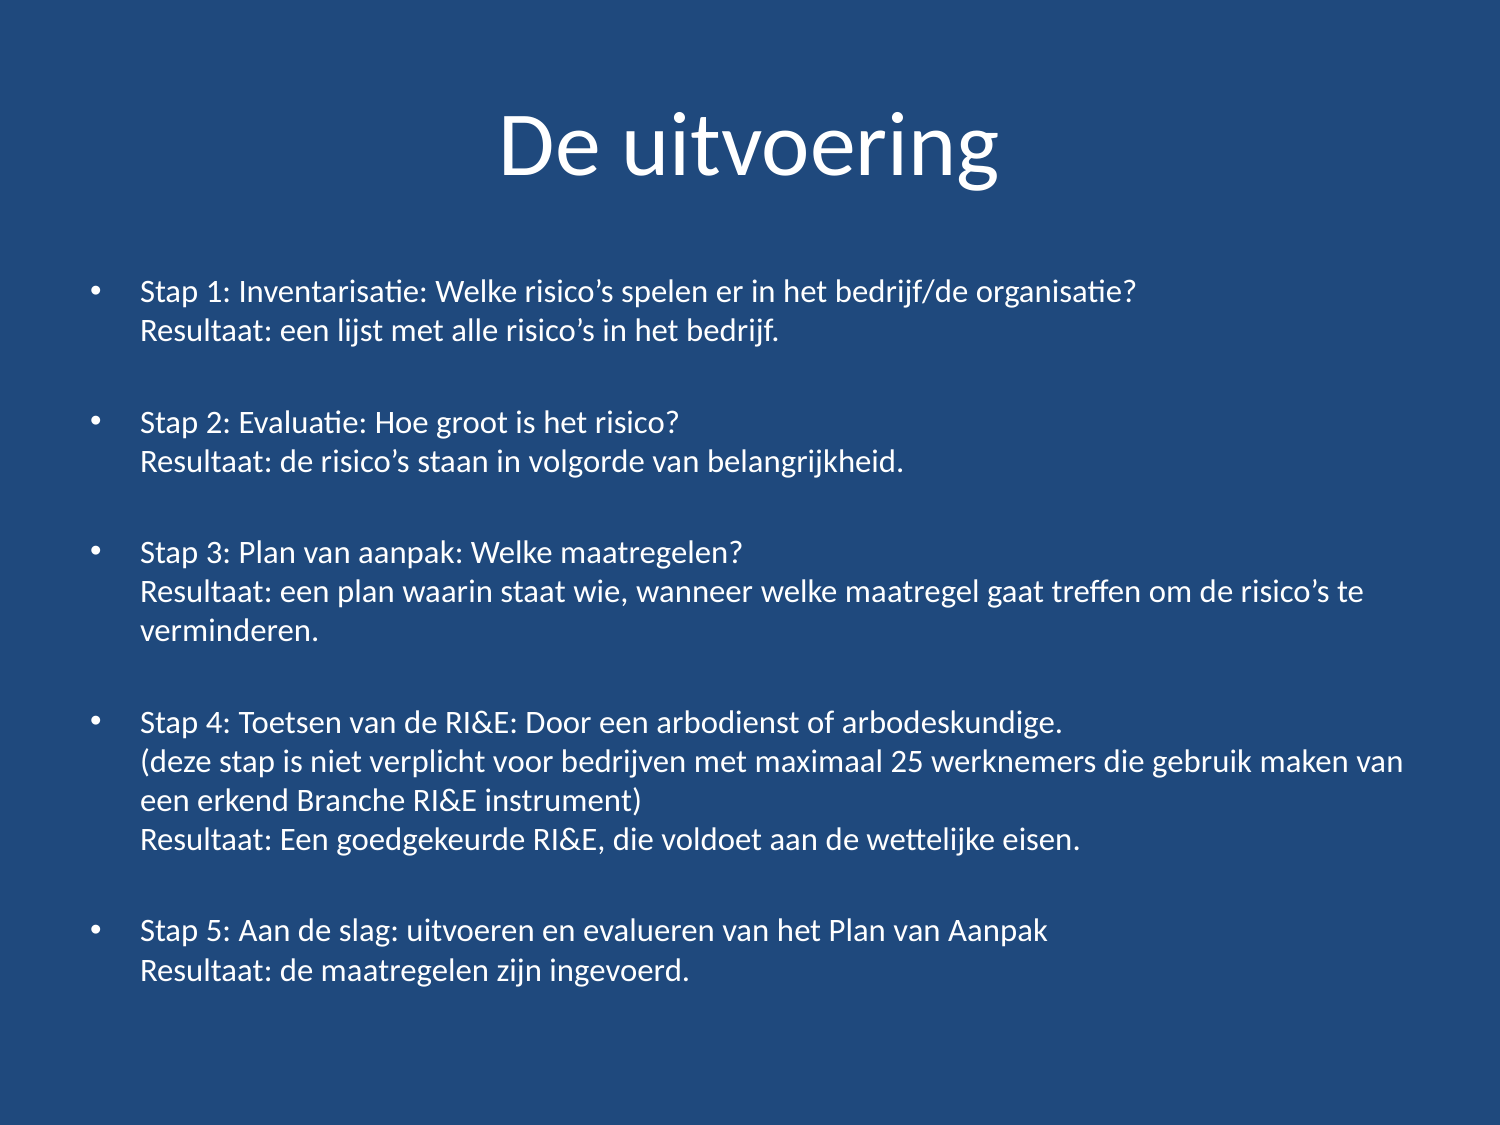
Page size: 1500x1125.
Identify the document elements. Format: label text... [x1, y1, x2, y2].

title De uitvoering [75, 45, 1425, 233]
list Stap 1: Inventarisatie: Welke risico’s spelen er in het bedrijf/de organisatie? Resultaat: een lijst met alle risico’s in het bedrijf. Stap 2: Evaluatie: Hoe groot is het risico? Resultaat: de risico’s staan in volgorde van belangrijkheid. Stap 3: Plan van aanpak: Welke maatregelen? Resultaat: een plan waarin staat wie, wanneer welke maatregel gaat treffen om de risico’s te verminderen. Stap 4: Toetsen van de RI&E: Door een arbodienst of arbodeskundige. (deze stap is niet verplicht voor bedrijven met maximaal 25 werknemers die gebruik maken van een erkend Branche RI&E instrument) Resultaat: Een goedgekeurde RI&E, die voldoet aan de wettelijke eisen. Stap 5: Aan de slag: uitvoeren en evalueren van het Plan van Aanpak Resultaat: de maatregelen zijn ingevoerd. [75, 262, 1425, 1005]
